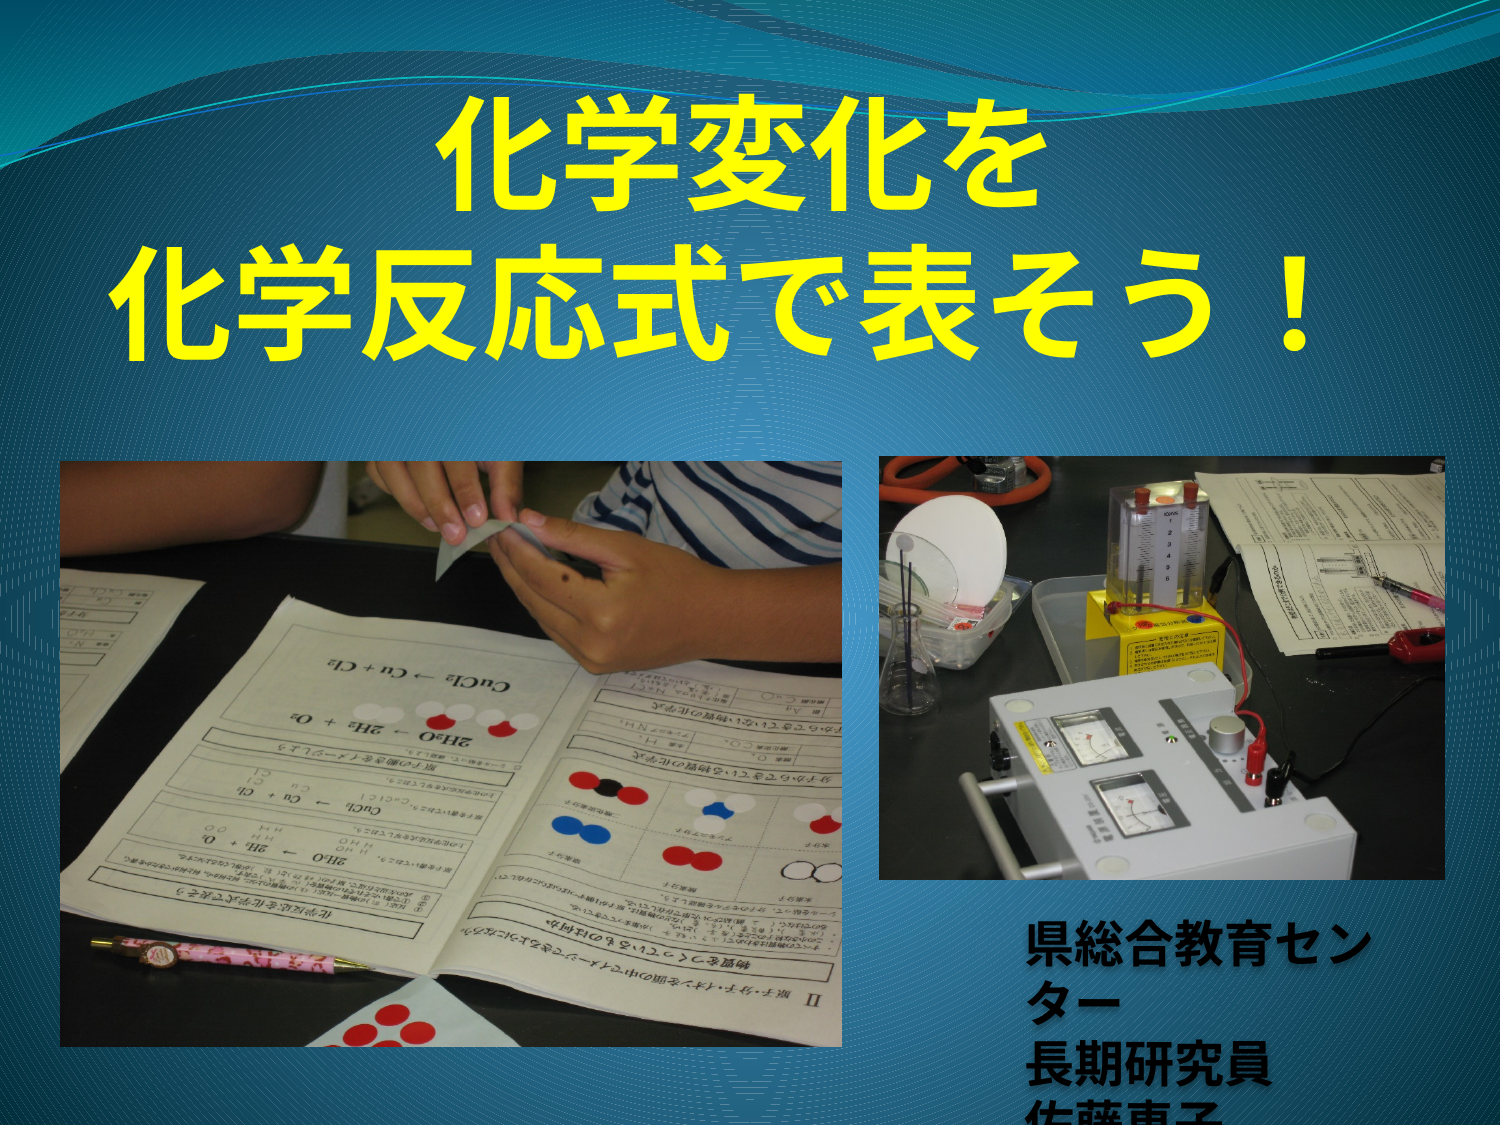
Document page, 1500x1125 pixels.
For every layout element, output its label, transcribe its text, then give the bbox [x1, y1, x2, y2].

picture [879, 455, 1445, 880]
picture [1478, 1037, 1484, 1075]
picture [60, 461, 842, 1047]
text_box 化学変化を 化学反応式で表そう！ [17, 67, 1477, 383]
text_box 県総合教育センター 長期研究員 佐藤恵子 [1009, 905, 1477, 1125]
